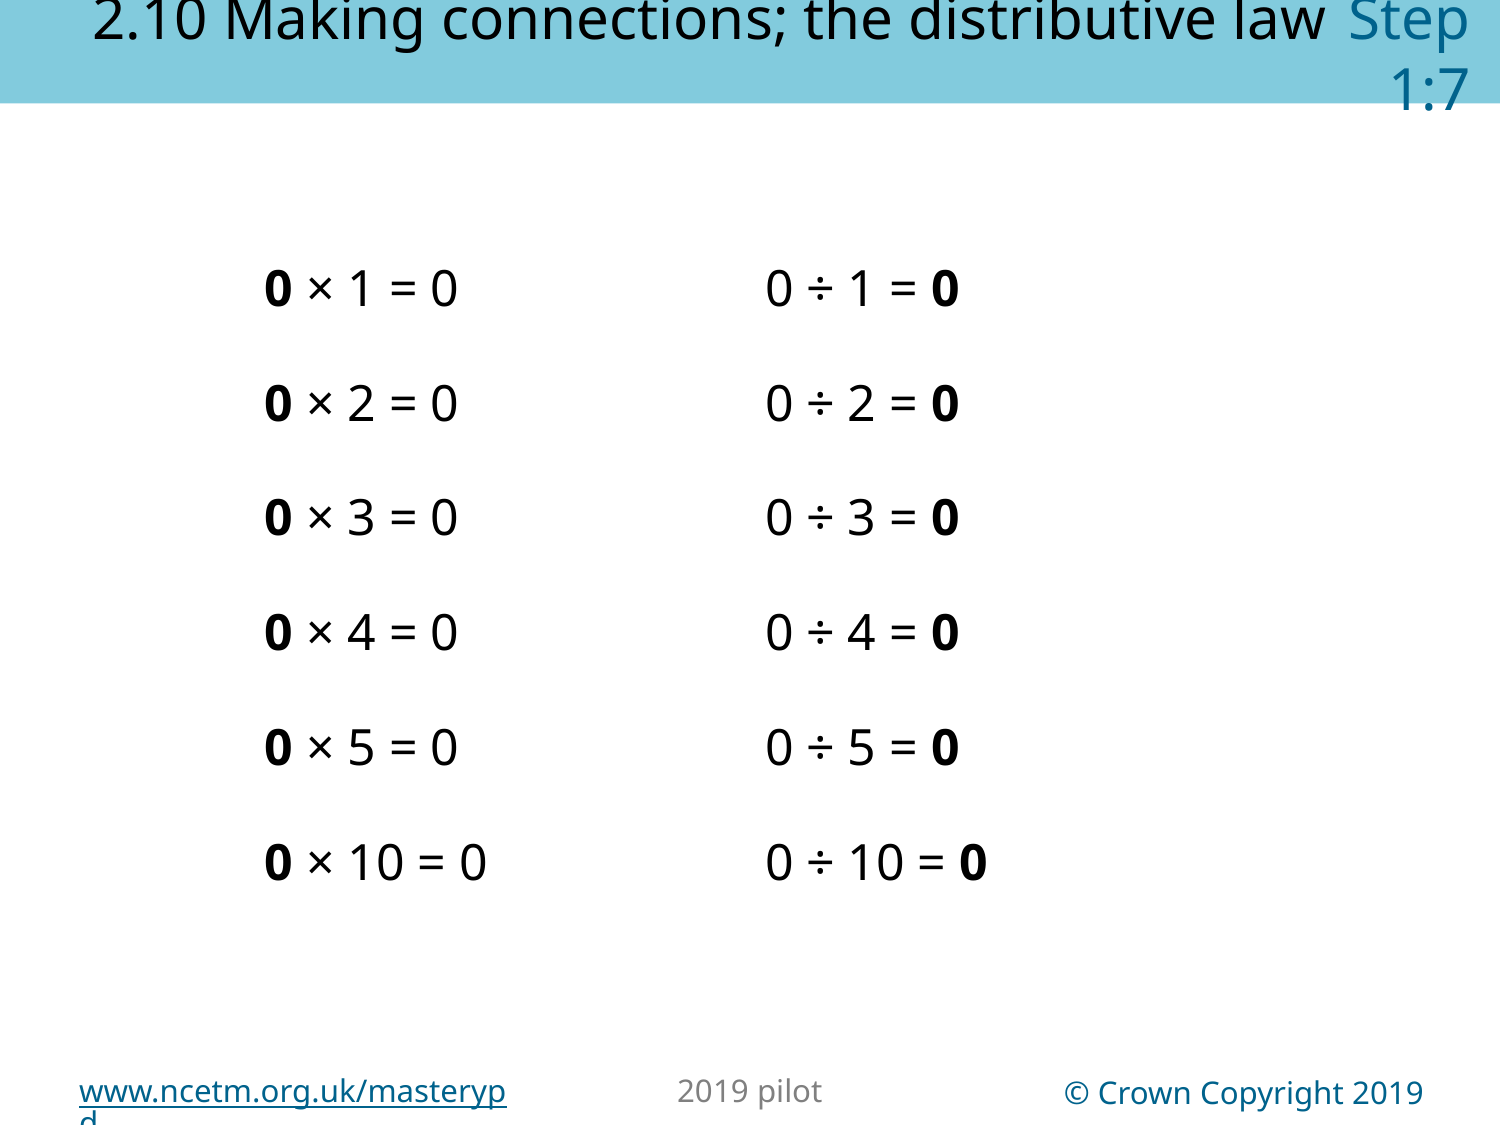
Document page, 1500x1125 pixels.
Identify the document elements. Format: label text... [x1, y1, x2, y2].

list 2.10 Making connections; the distributive law Step 1:7 [0, 0, 1500, 104]
table_cell 0 ÷ 3 = 0 [750, 459, 1250, 574]
table_header 0 ÷ 1 = 0 [750, 229, 1250, 344]
table_cell 0 × 10 = 0 [250, 804, 750, 919]
table_cell 0 ÷ 5 = 0 [750, 689, 1250, 804]
table_cell 0 × 3 = 0 [250, 459, 750, 574]
table_cell 0 ÷ 2 = 0 [750, 344, 1250, 459]
table_header 0 × 1 = 0 [250, 229, 750, 344]
table_cell 0 × 2 = 0 [250, 344, 750, 459]
table_cell 0 × 5 = 0 [250, 689, 750, 804]
table_cell 0 ÷ 4 = 0 [750, 574, 1250, 689]
table_cell 0 × 4 = 0 [250, 574, 750, 689]
table_cell 0 ÷ 10 = 0 [750, 804, 1250, 919]
